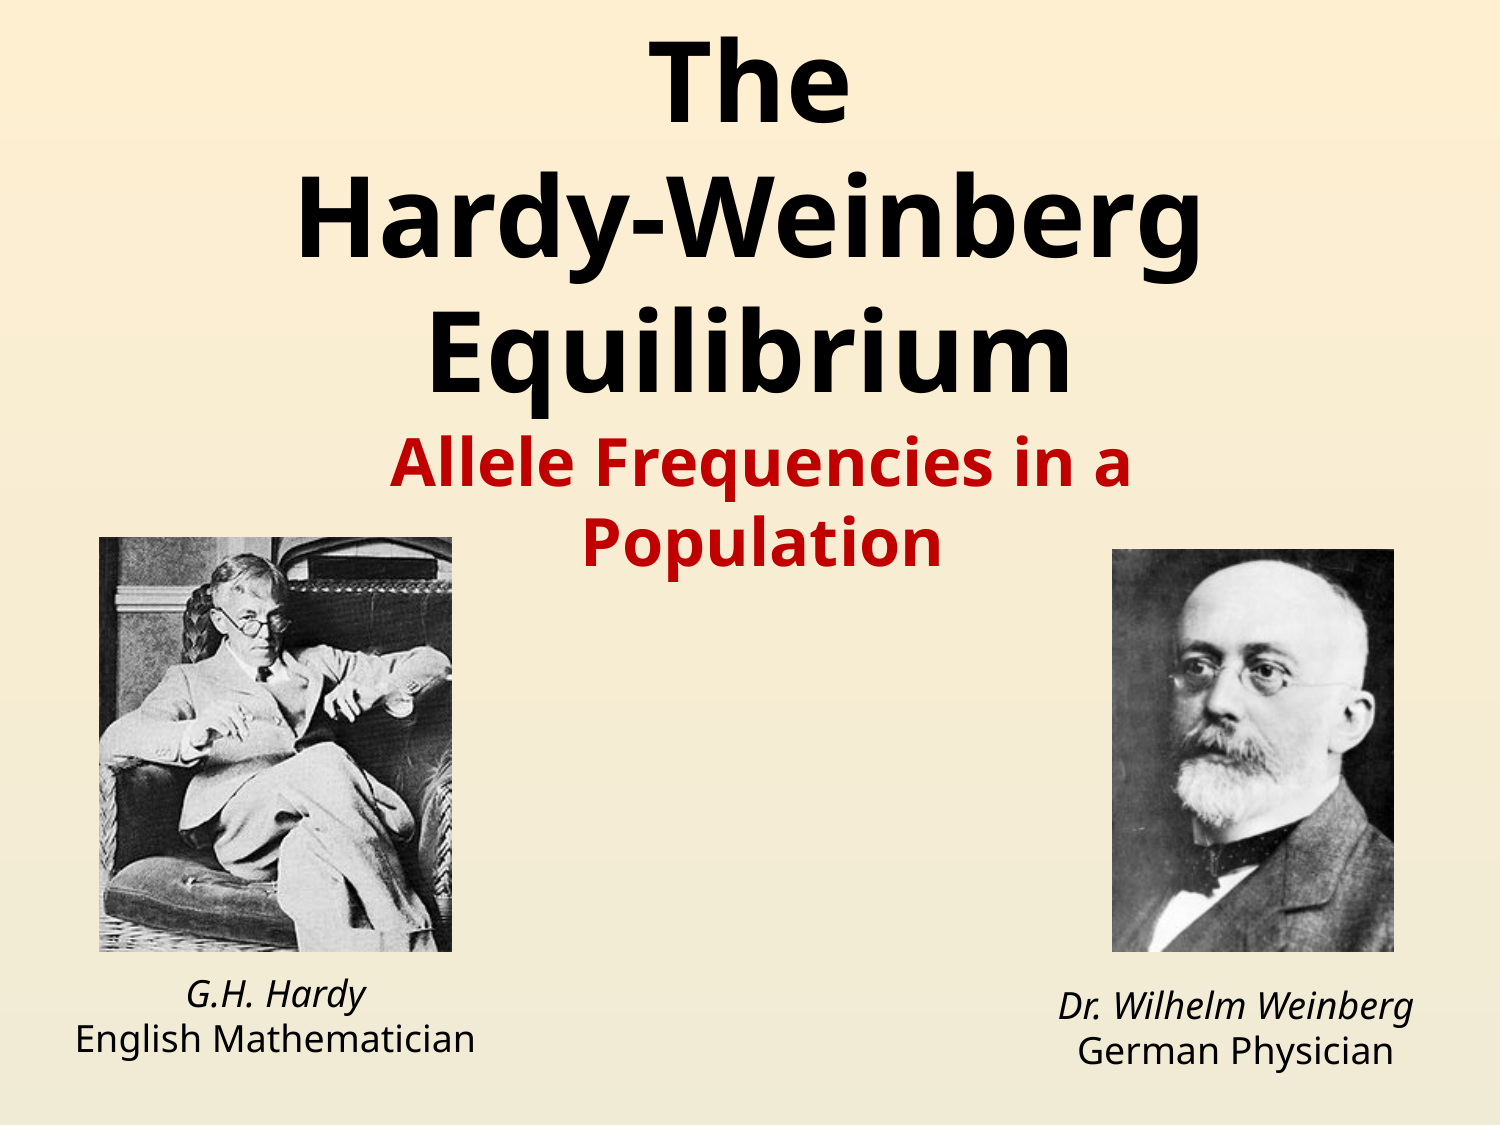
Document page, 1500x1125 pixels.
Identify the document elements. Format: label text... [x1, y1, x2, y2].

text_box G.H. Hardy English Mathematician [59, 962, 491, 1068]
subtitle Allele Frequencies in a Population [237, 412, 1288, 700]
picture [1112, 549, 1394, 952]
title The Hardy-Weinberg Equilibrium [112, 0, 1388, 425]
text_box Dr. Wilhelm Weinberg German Physician [1042, 974, 1430, 1080]
picture [99, 537, 452, 952]
